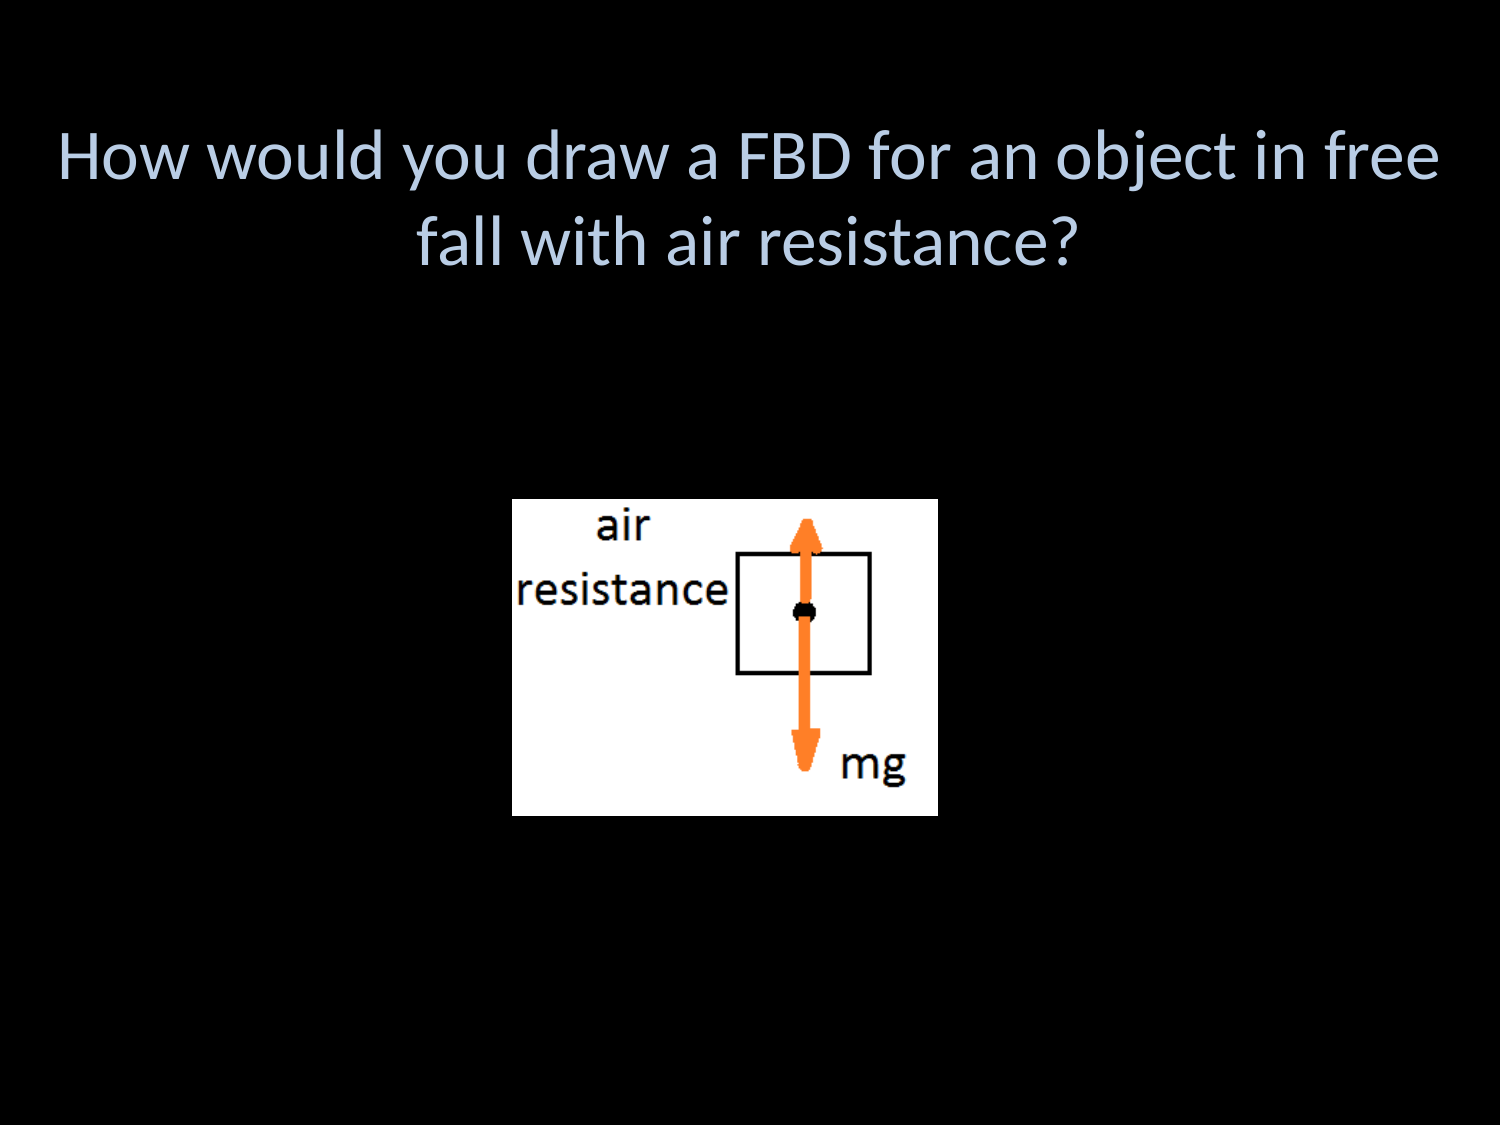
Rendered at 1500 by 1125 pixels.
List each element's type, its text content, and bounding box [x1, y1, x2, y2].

title How would you draw a FBD for an object in free fall with air resistance? [31, 99, 1469, 288]
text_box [512, 499, 938, 816]
